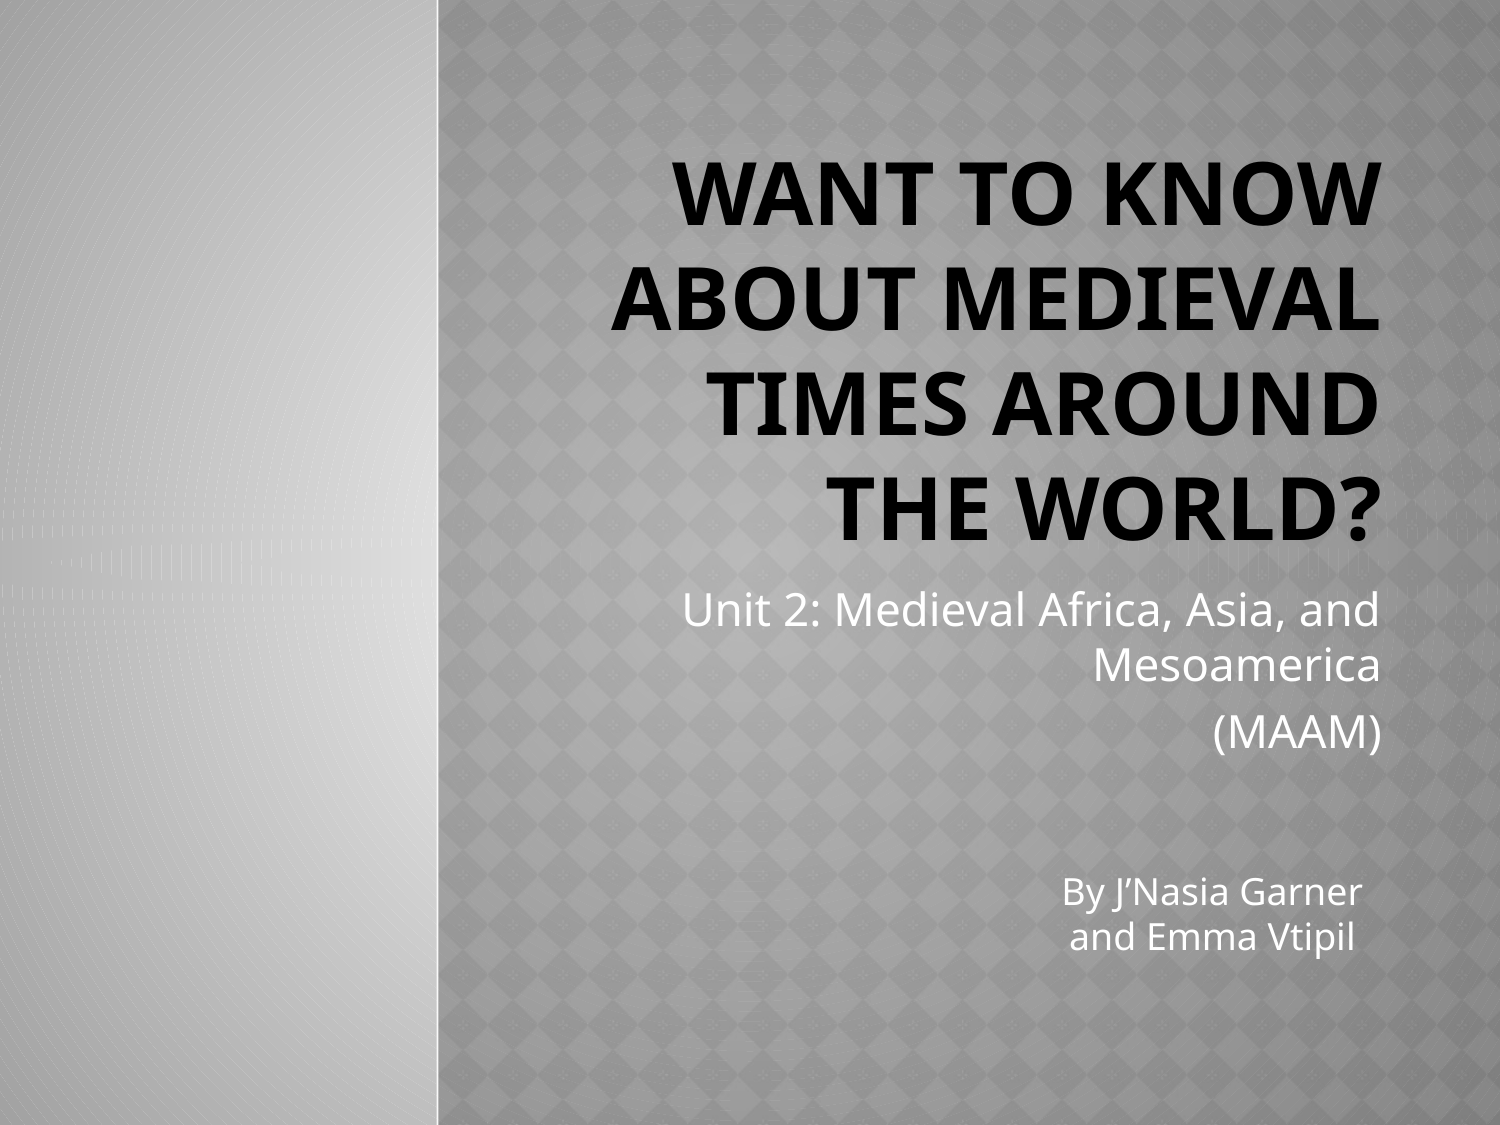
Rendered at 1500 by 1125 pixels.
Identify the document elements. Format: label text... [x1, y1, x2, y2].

subtitle Unit 2: Medieval Africa, Asia, and Mesoamerica (MAAM) [550, 580, 1390, 762]
title Want to know about Medieval Times around the world? [552, 87, 1390, 558]
text_box By J’Nasia Garner and Emma Vtipil [996, 784, 1429, 1041]
